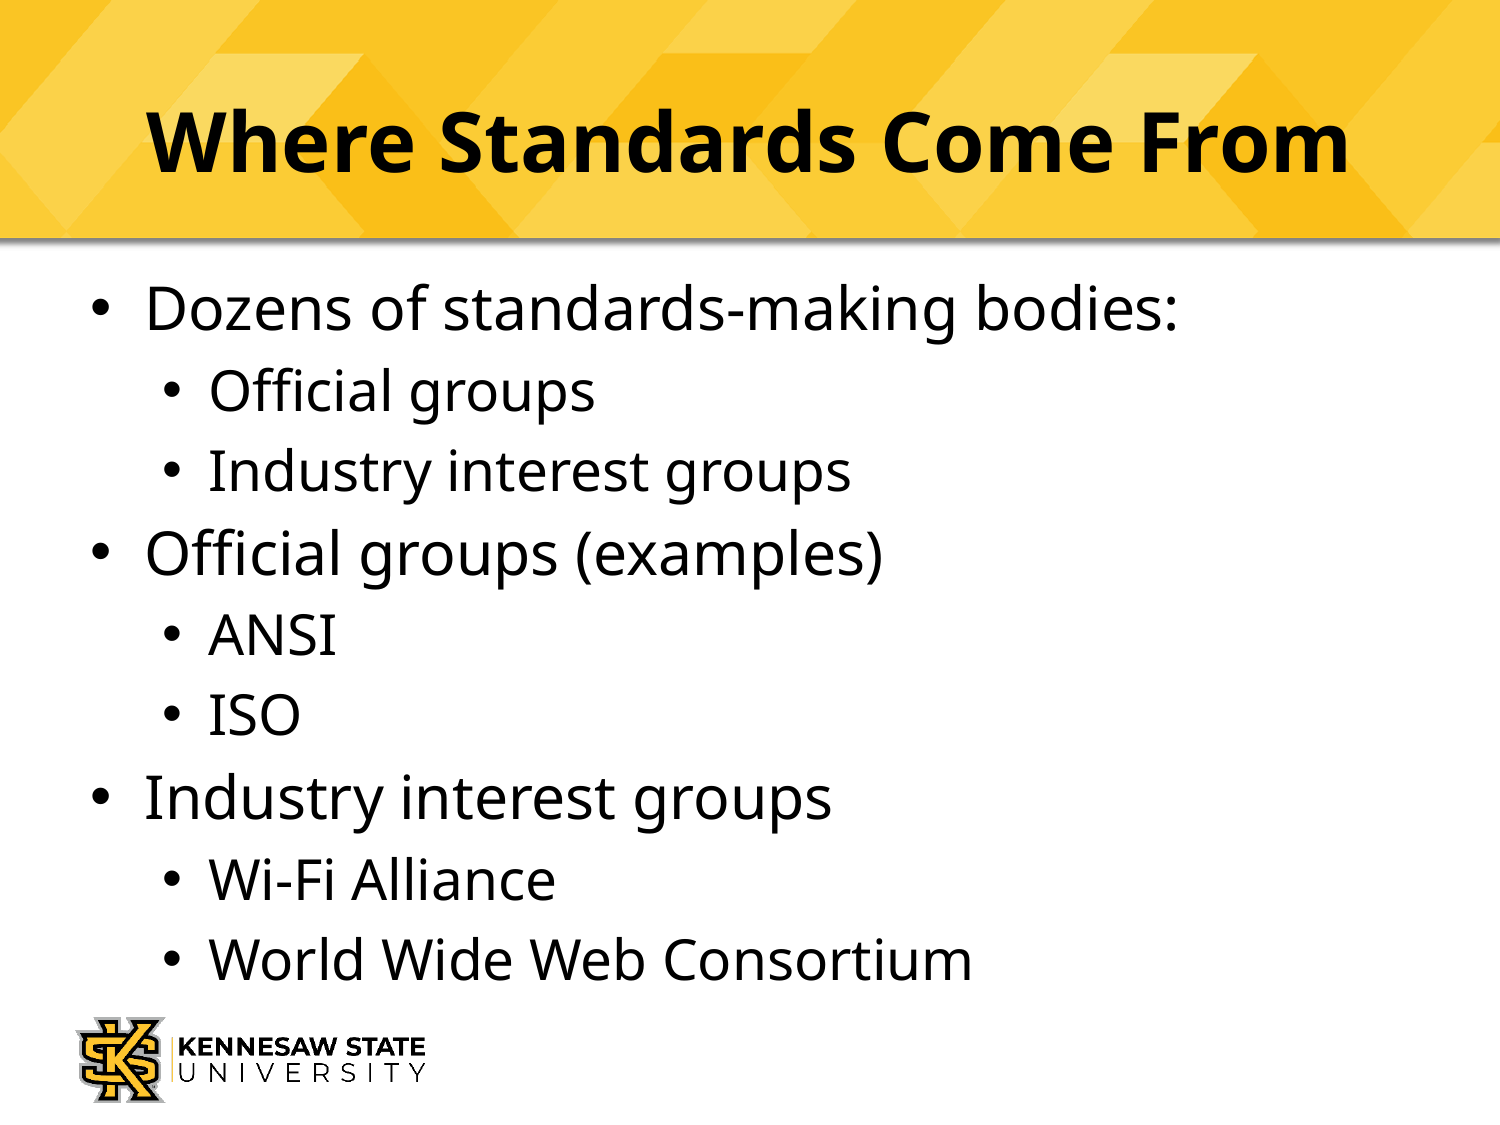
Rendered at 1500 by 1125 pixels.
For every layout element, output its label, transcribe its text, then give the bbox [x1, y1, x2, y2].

list Dozens of standards-making bodies: Official groups Industry interest groups Official groups (examples) ANSI ISO Industry interest groups Wi-Fi Alliance World Wide Web Consortium [75, 262, 1425, 1005]
title Where Standards Come From [75, 45, 1425, 233]
picture [75, 1017, 425, 1103]
picture [0, 0, 1500, 251]
